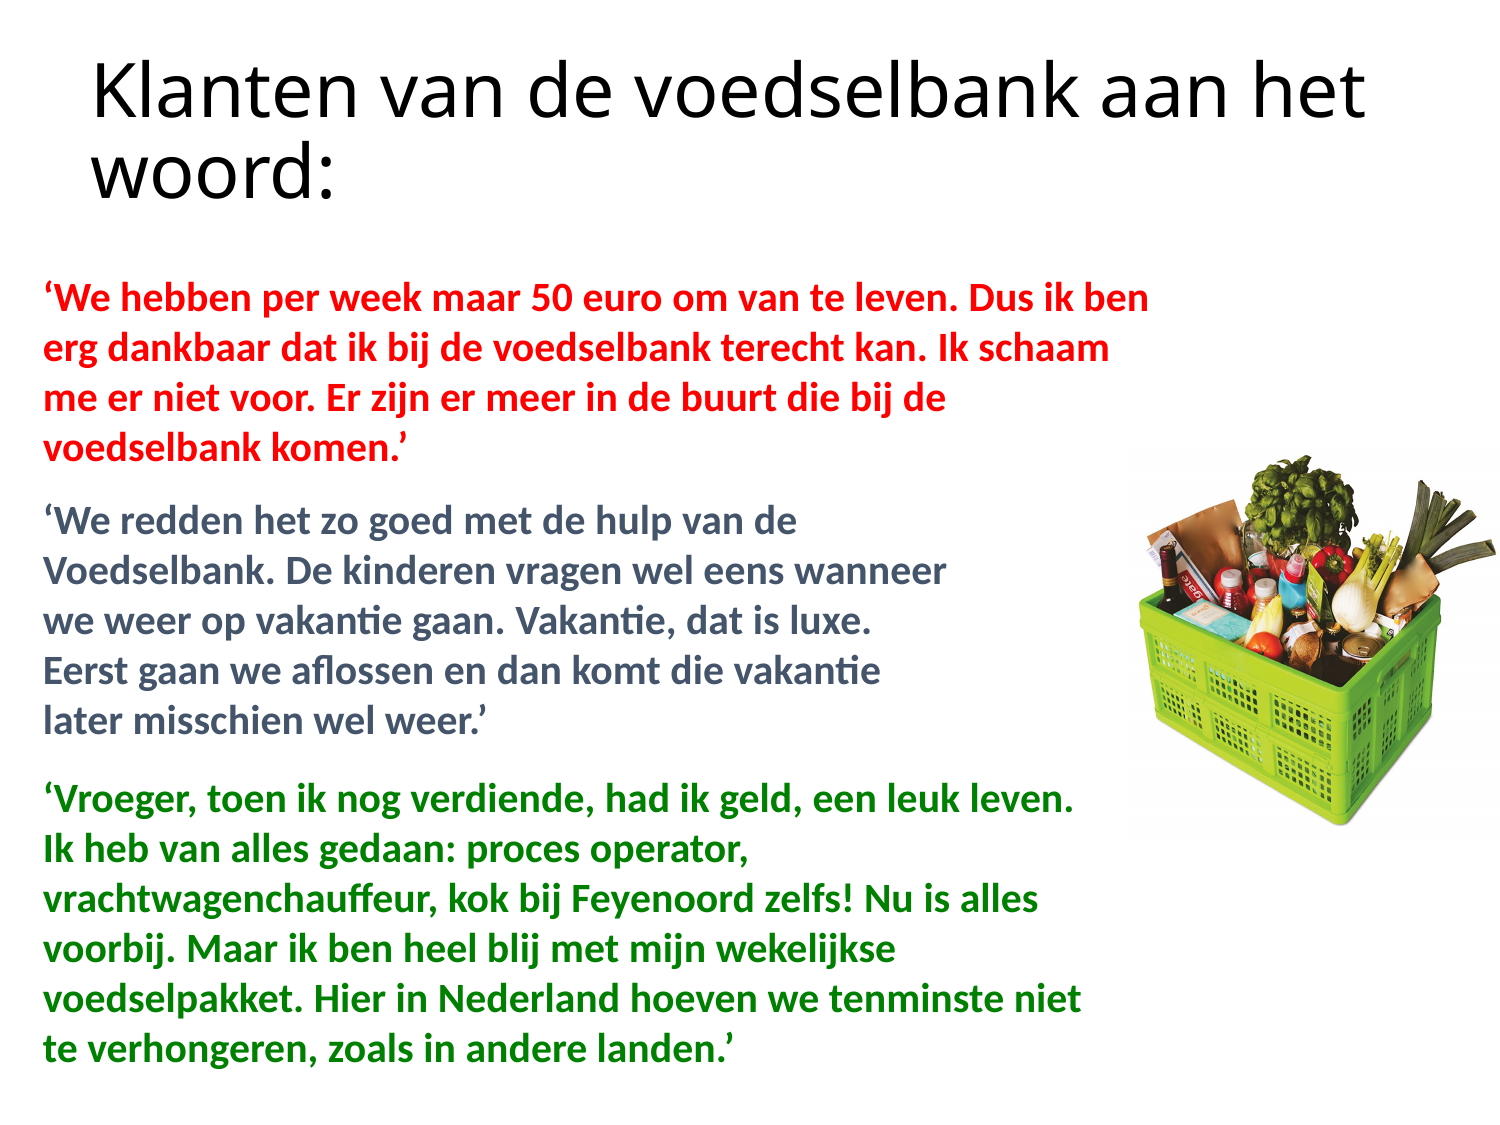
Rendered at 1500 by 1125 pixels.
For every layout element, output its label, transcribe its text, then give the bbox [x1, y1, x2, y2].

text_box ‘Vroeger, toen ik nog verdiende, had ik geld, een leuk leven. Ik heb van alles gedaan: proces operator, vrachtwagenchauffeur, kok bij Feyenoord zelfs! Nu is alles voorbij. Maar ik ben heel blij met mijn wekelijkse voedselpakket. Hier in Nederland hoeven we tenminste niet te verhongeren, zoals in andere landen.’ [28, 762, 1126, 1078]
text_box ‘We redden het zo goed met de hulp van de Voedselbank. De kinderen vragen wel eens wanneer we weer op vakantie gaan. Vakantie, dat is luxe. Eerst gaan we aflossen en dan komt die vakantie later misschien wel weer.’ [28, 485, 972, 751]
title Klanten van de voedselbank aan het woord: [75, 45, 1425, 395]
text_box ‘We hebben per week maar 50 euro om van te leven. Dus ik ben erg dankbaar dat ik bij de voedselbank terecht kan. Ik schaam me er niet voor. Er zijn er meer in de buurt die bij de voedselbank komen.’ [28, 262, 1180, 477]
picture [1125, 447, 1500, 841]
